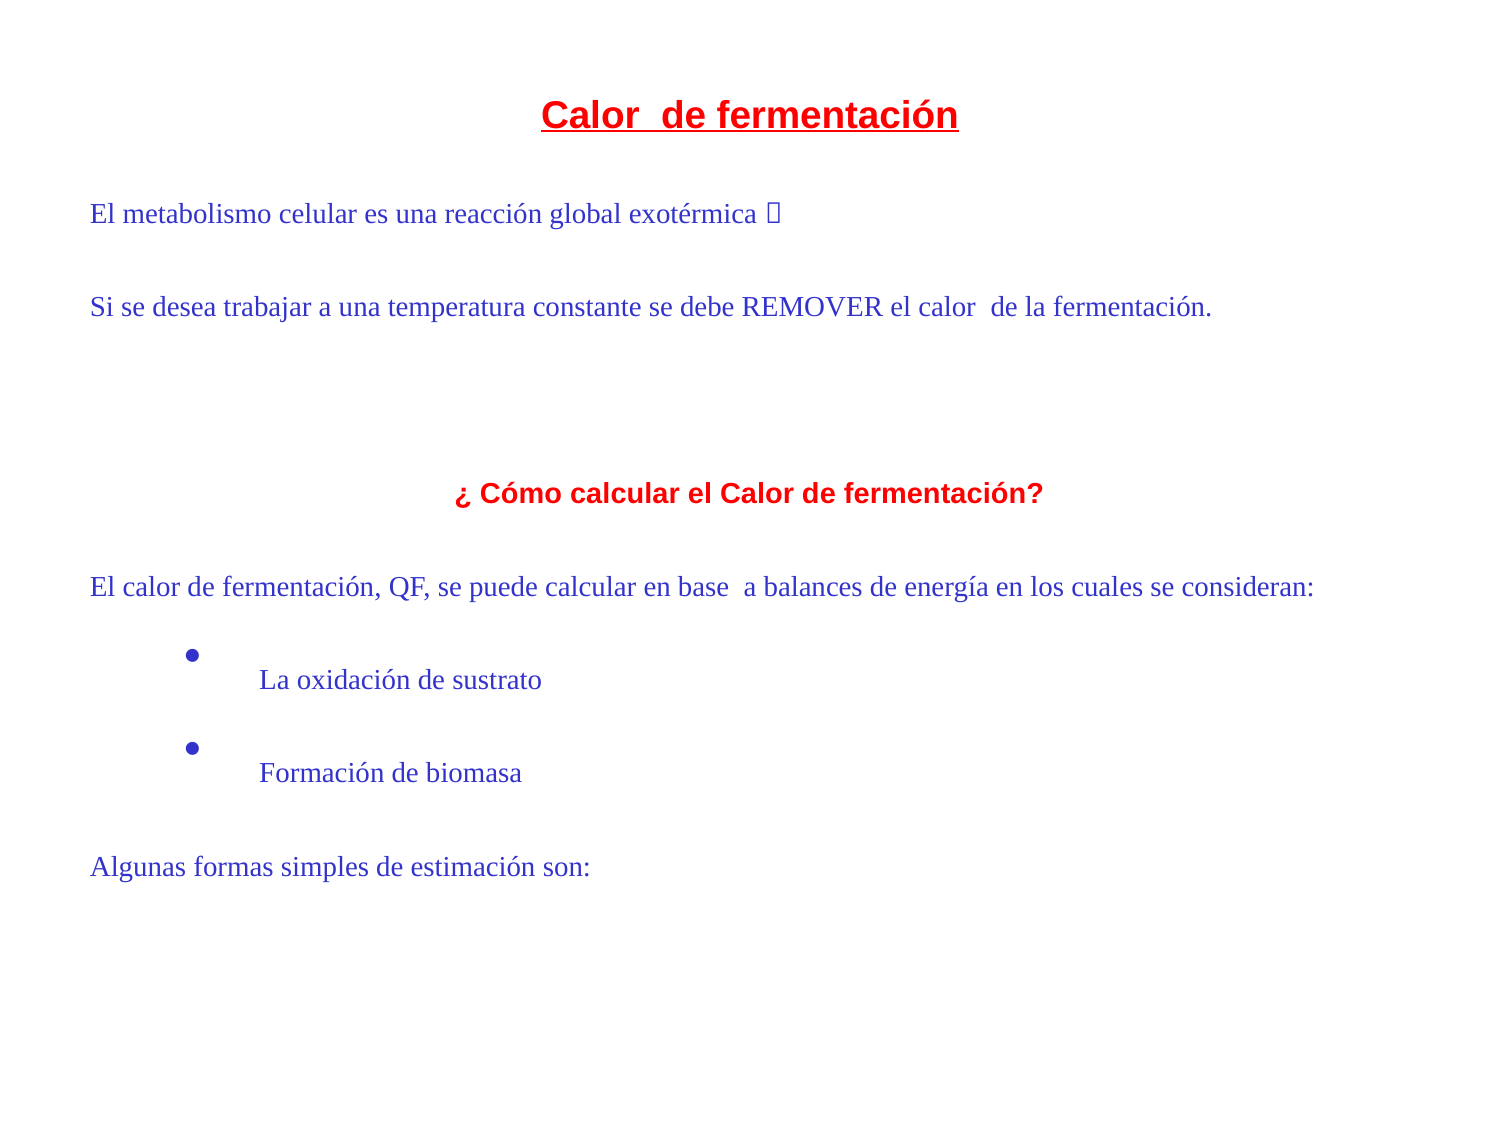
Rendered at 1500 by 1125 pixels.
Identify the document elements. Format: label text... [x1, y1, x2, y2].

text_box Calor de fermentación El metabolismo celular es una reacción global exotérmica  Si se desea trabajar a una temperatura constante se debe REMOVER el calor de la fermentación. ¿ Cómo calcular el Calor de fermentación? El calor de fermentación, QF, se puede calcular en base a balances de energía en los cuales se consideran: La oxidación de sustrato Formación de biomasa Algunas formas simples de estimación son: [74, 37, 1425, 890]
